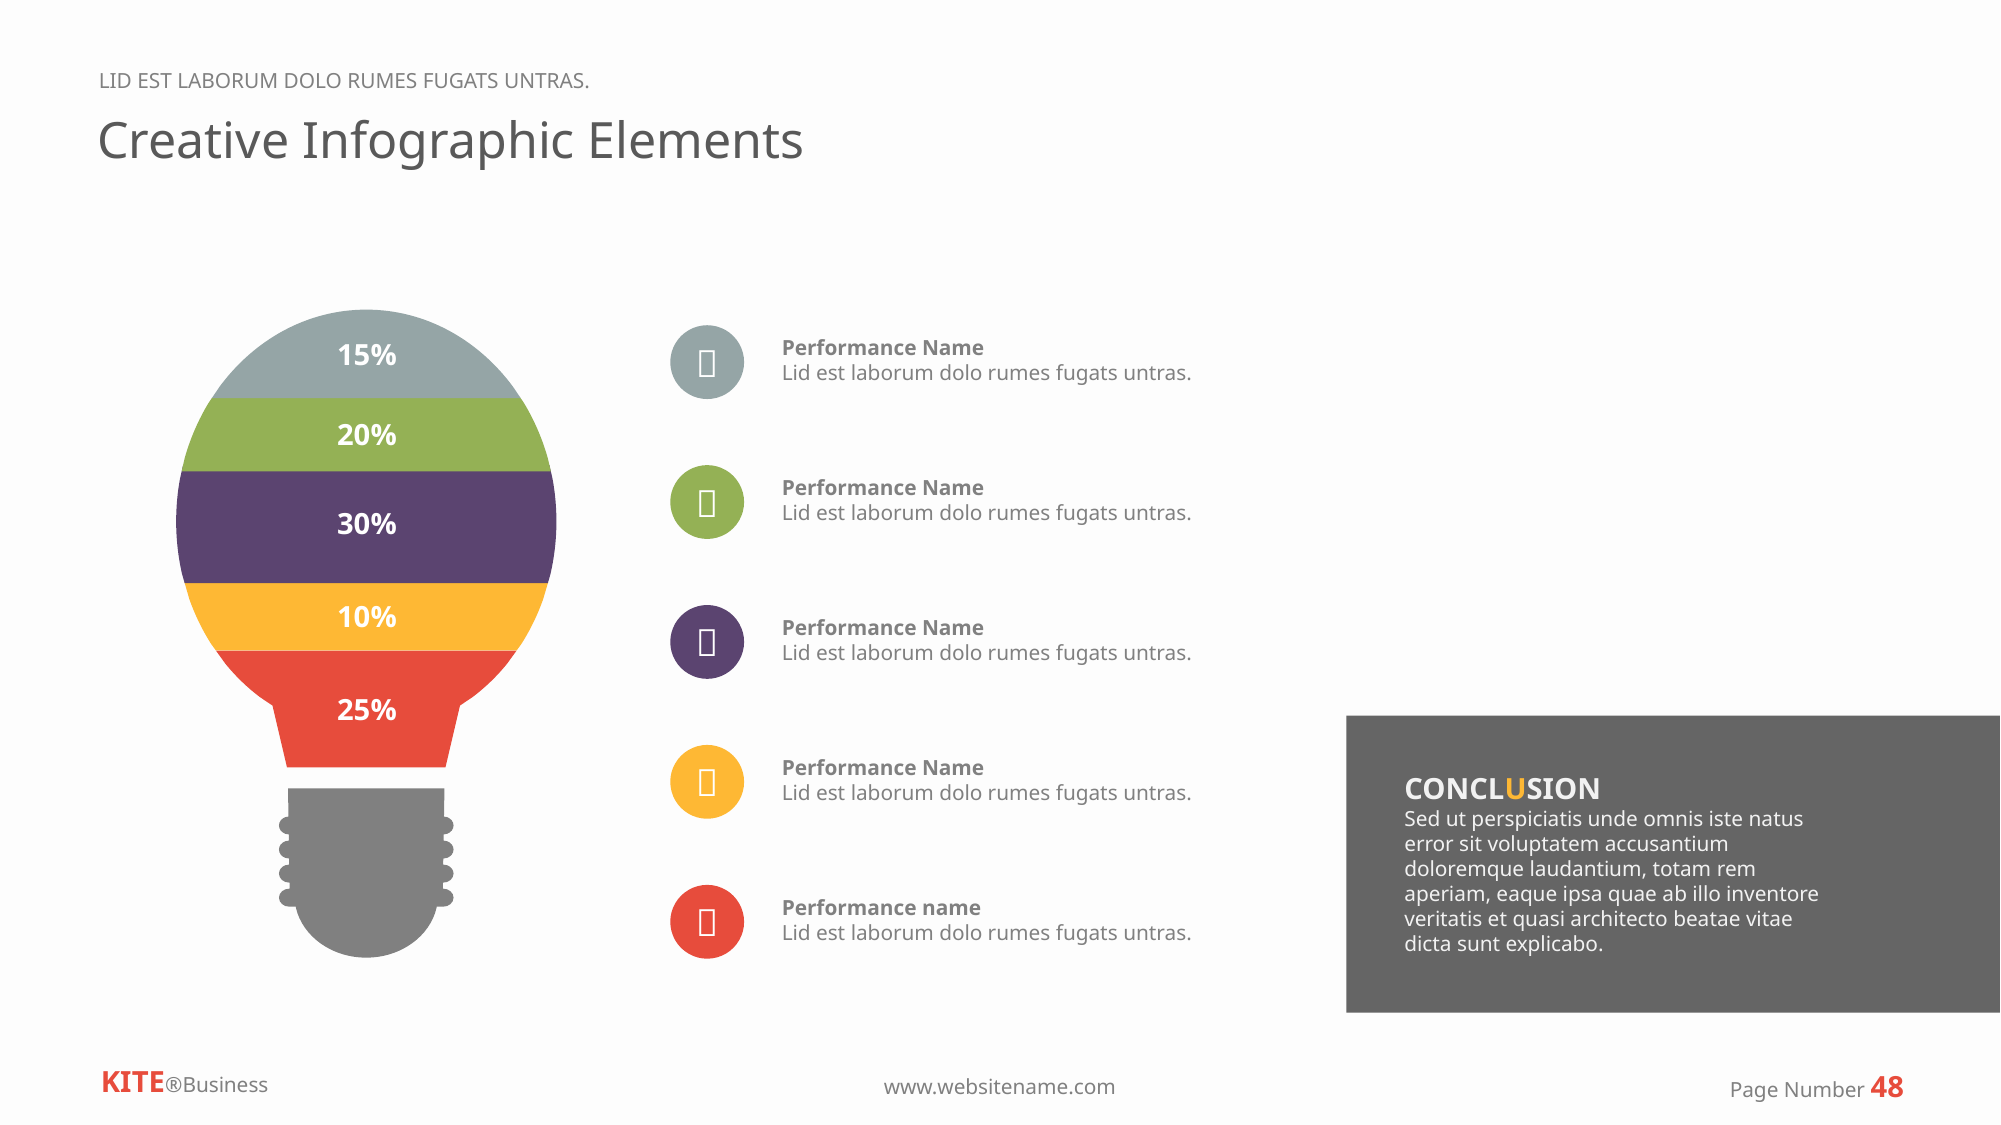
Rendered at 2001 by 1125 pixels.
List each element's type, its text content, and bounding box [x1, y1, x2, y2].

text_box  [669, 324, 746, 401]
text_box Performance Name Lid est laborum dolo rumes fugats untras. [767, 607, 1207, 672]
text_box www.websitename.com [869, 1066, 1131, 1107]
text_box 20% [322, 409, 412, 459]
text_box  [669, 603, 746, 680]
text_box  [669, 883, 746, 960]
text_box KITE®Business [85, 1056, 284, 1106]
text_box 25% [322, 683, 412, 734]
picture [1346, 262, 2000, 1013]
text_box  [669, 743, 746, 820]
text_box 30% [322, 498, 412, 548]
text_box  [669, 464, 746, 540]
text_box Performance Name Lid est laborum dolo rumes fugats untras. [767, 747, 1207, 812]
text_box 15% [322, 328, 412, 379]
text_box Creative Infographic Elements [82, 101, 820, 176]
text_box Performance Name Lid est laborum dolo rumes fugats untras. [767, 327, 1207, 393]
text_box Page Number 48 [1715, 1061, 1919, 1112]
text_box [277, 787, 455, 959]
text_box [215, 652, 517, 769]
text_box LID EST LABORUM DOLO RUMES FUGATS UNTRAS. [84, 60, 645, 101]
text_box [210, 308, 523, 400]
text_box [175, 473, 558, 585]
text_box [184, 585, 549, 652]
text_box 10% [322, 590, 412, 641]
text_box [180, 398, 553, 473]
text_box Performance Name Lid est laborum dolo rumes fugats untras. [767, 467, 1207, 532]
text_box Performance name Lid est laborum dolo rumes fugats untras. [767, 886, 1207, 952]
